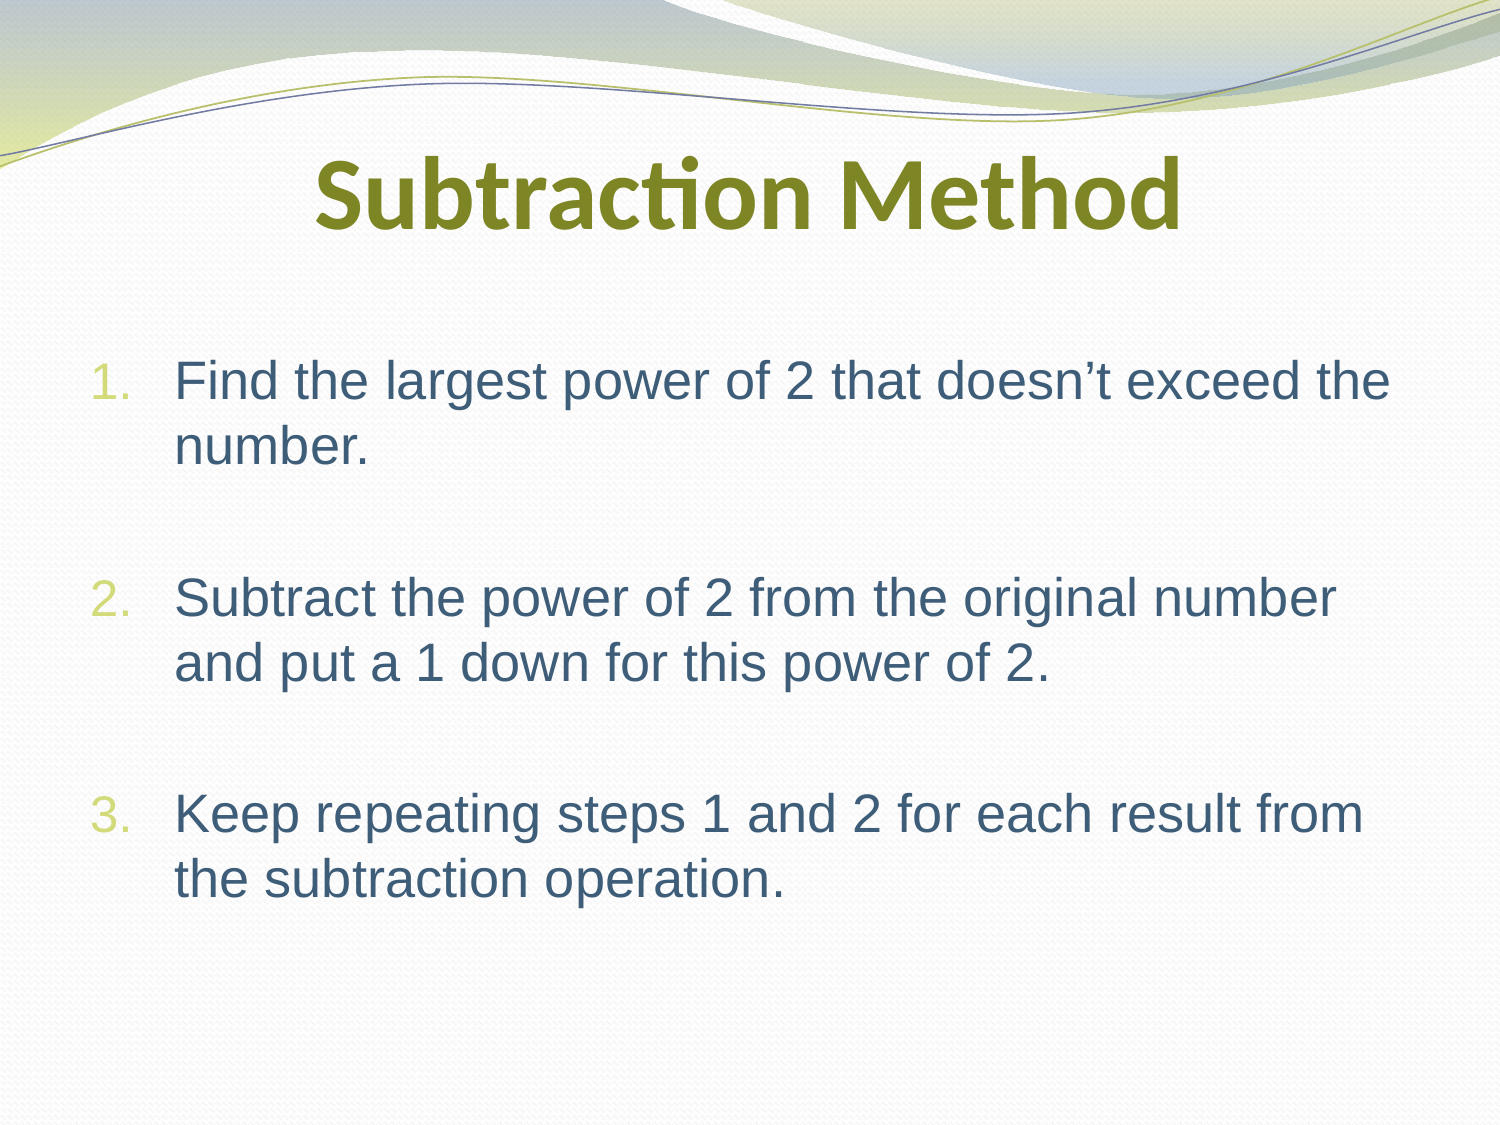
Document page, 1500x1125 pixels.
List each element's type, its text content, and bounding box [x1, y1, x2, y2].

title Subtraction Method [75, 62, 1425, 250]
list Find the largest power of 2 that doesn’t exceed the number. Subtract the power of 2 from the original number and put a 1 down for this power of 2. Keep repeating steps 1 and 2 for each result from the subtraction operation. [75, 337, 1425, 988]
